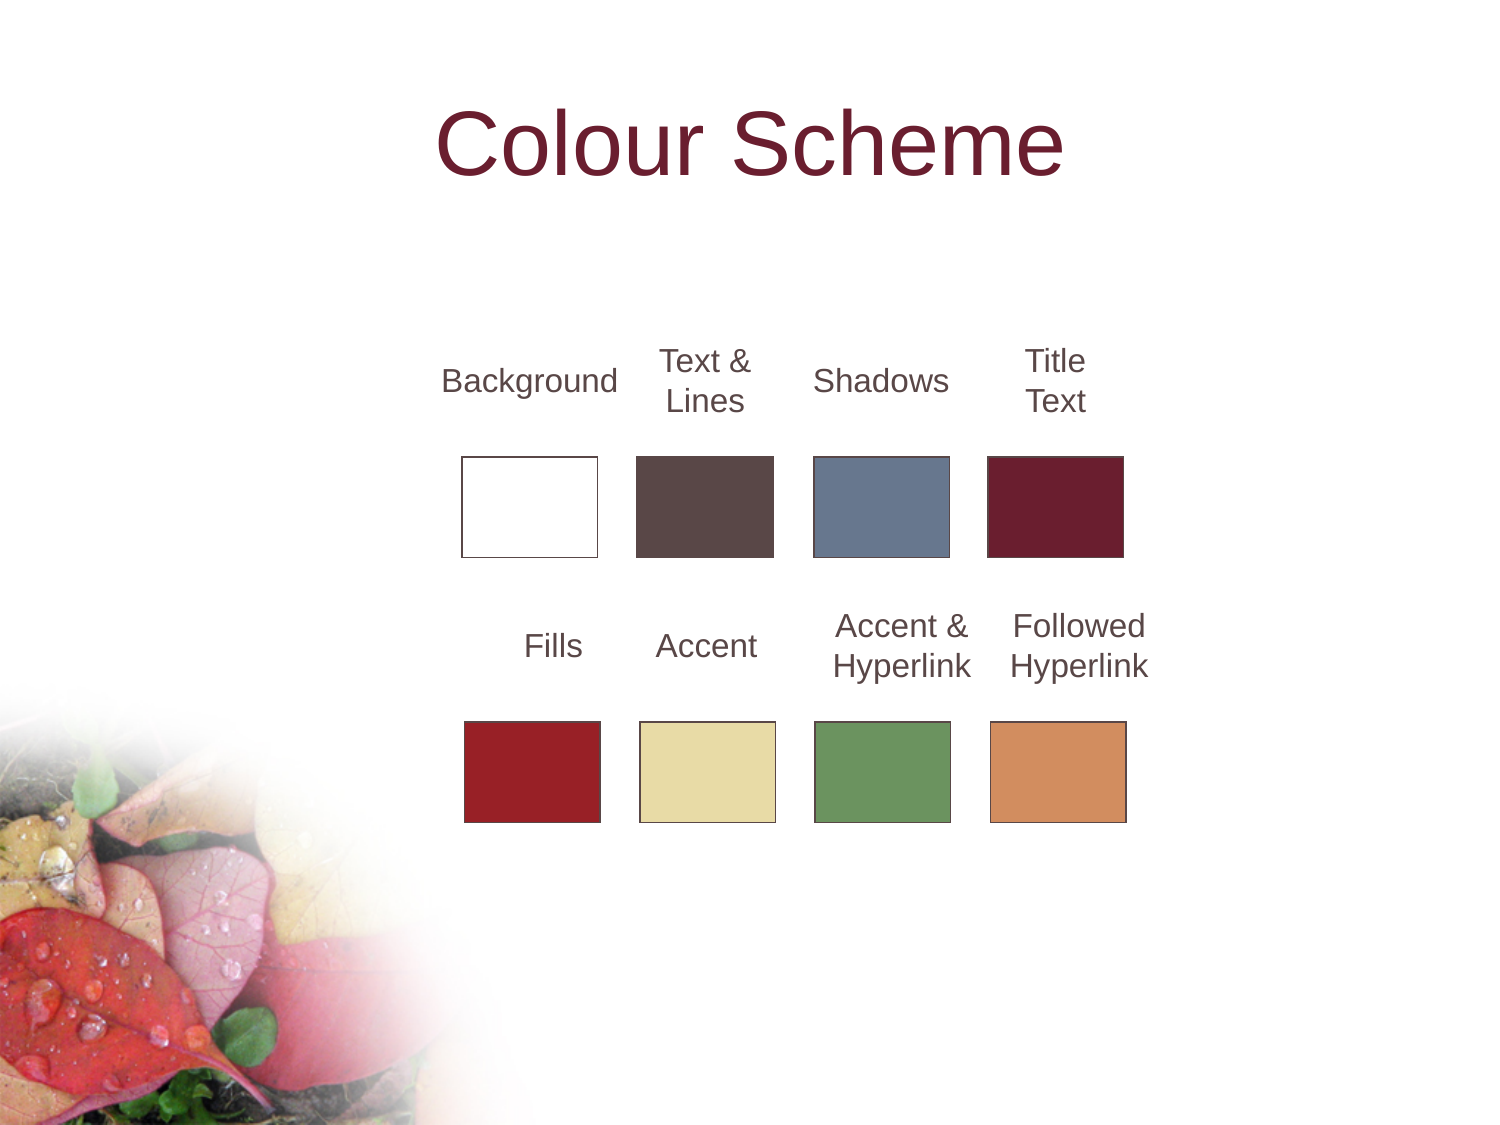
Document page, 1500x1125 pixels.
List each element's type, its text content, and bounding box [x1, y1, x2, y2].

title Colour Scheme [80, 45, 1422, 233]
text_box [461, 457, 598, 558]
text_box Title Text [1009, 332, 1102, 427]
text_box [813, 457, 950, 558]
text_box [639, 722, 776, 823]
text_box [464, 722, 601, 823]
text_box [990, 722, 1127, 823]
text_box [815, 722, 951, 823]
text_box [637, 457, 773, 558]
text_box [987, 457, 1124, 558]
text_box Accent [640, 617, 773, 672]
text_box Fills [508, 617, 599, 672]
text_box Text & Lines [644, 332, 767, 427]
text_box Accent & Hyperlink [817, 597, 987, 692]
text_box Background [426, 352, 634, 407]
text_box Shadows [798, 352, 965, 407]
text_box Followed Hyperlink [994, 596, 1164, 692]
picture [0, 107, 1360, 1125]
